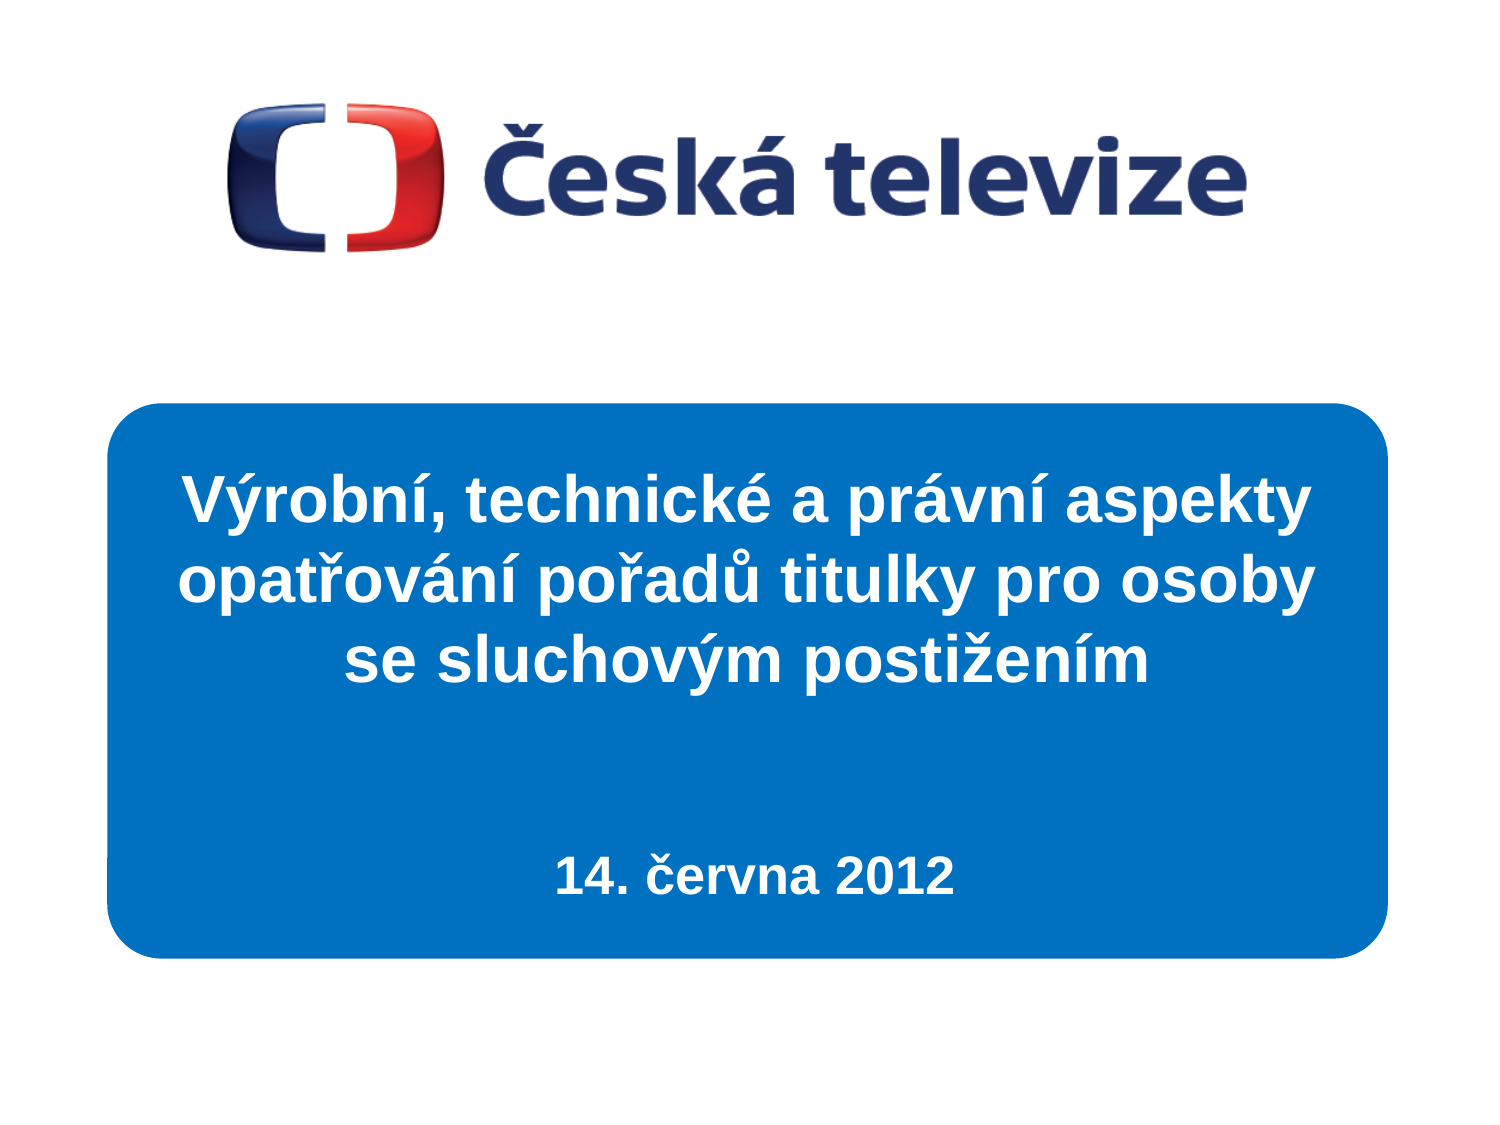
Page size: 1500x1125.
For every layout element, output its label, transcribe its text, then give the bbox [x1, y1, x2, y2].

text_box Výrobní, technické a právní aspekty opatřování pořadů titulky pro osoby se sluchovým postižením 14. června 2012 [107, 403, 1388, 959]
picture [218, 101, 1249, 256]
